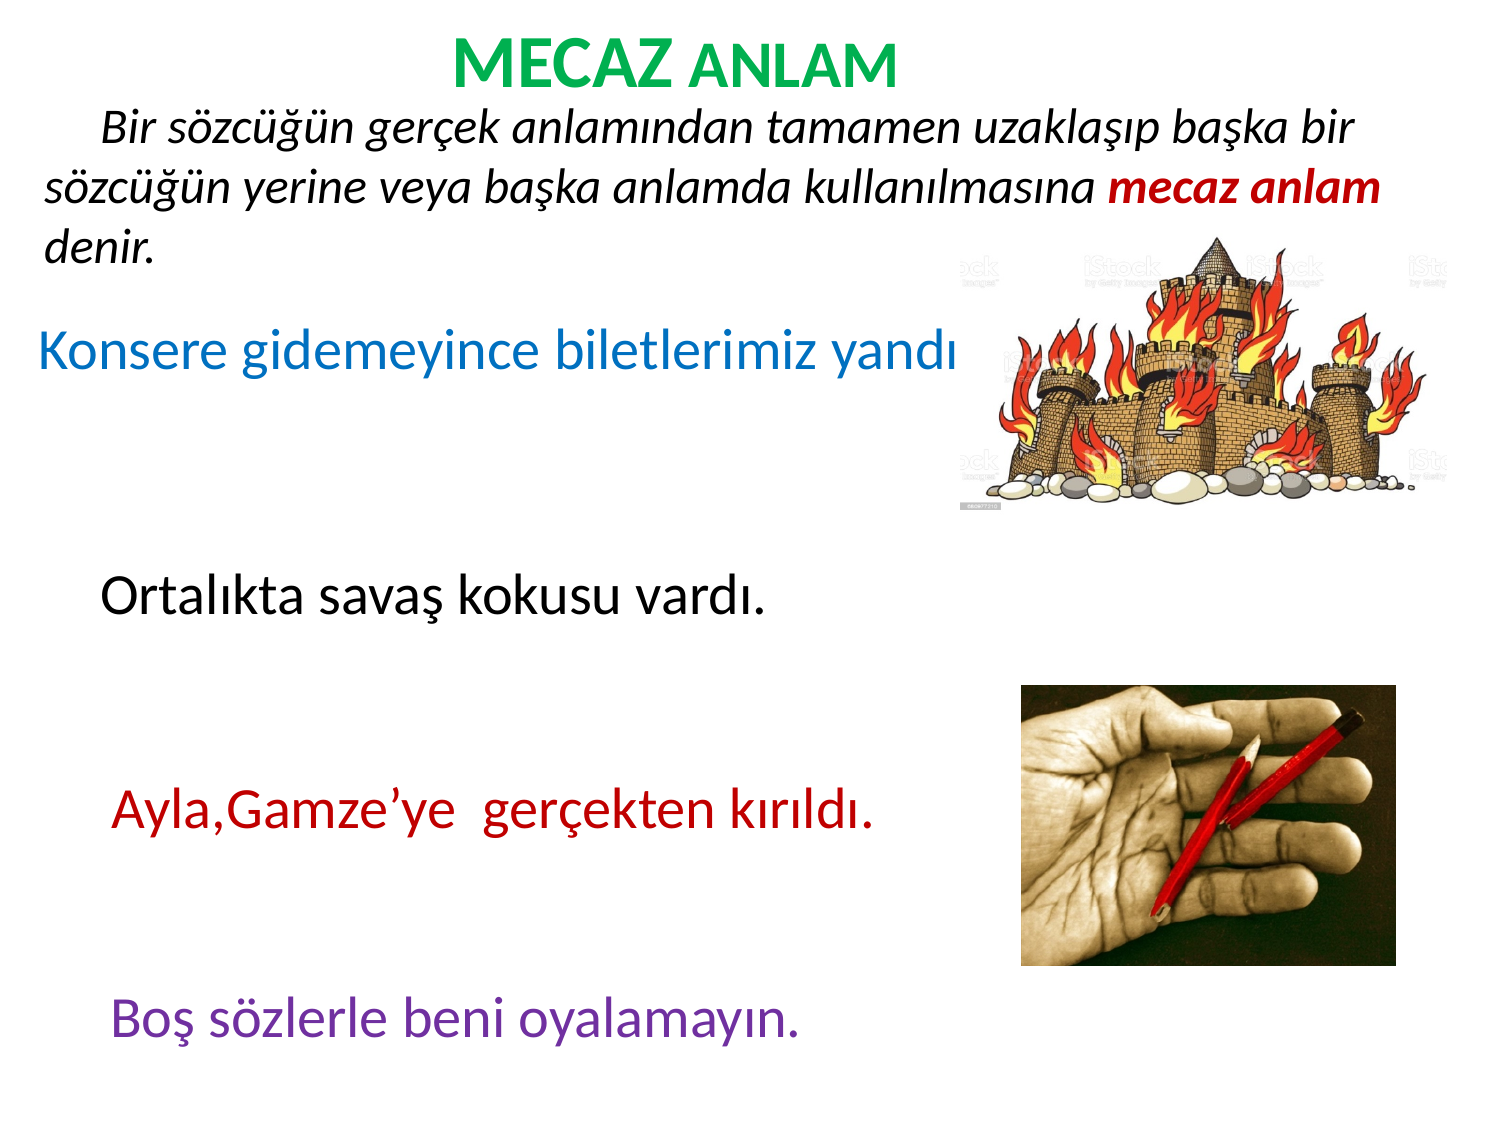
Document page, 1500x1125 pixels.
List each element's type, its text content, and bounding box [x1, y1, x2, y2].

text_box MECAZ ANLAM [436, 4, 1075, 110]
text_box Bir sözcüğün gerçek anlamından tamamen uzaklaşıp başka bir sözcüğün yerine veya başka anlamda kullanılmasına mecaz anlam denir. [29, 86, 1483, 282]
picture [1021, 685, 1396, 967]
text_box Ortalıkta savaş kokusu vardı. [85, 549, 783, 634]
picture [960, 219, 1448, 516]
text_box Boş sözlerle beni oyalamayın. [95, 971, 818, 1057]
text_box Konsere gidemeyince biletlerimiz yandı. [23, 303, 955, 389]
text_box Ayla,Gamze’ye gerçekten kırıldı. [97, 763, 891, 848]
